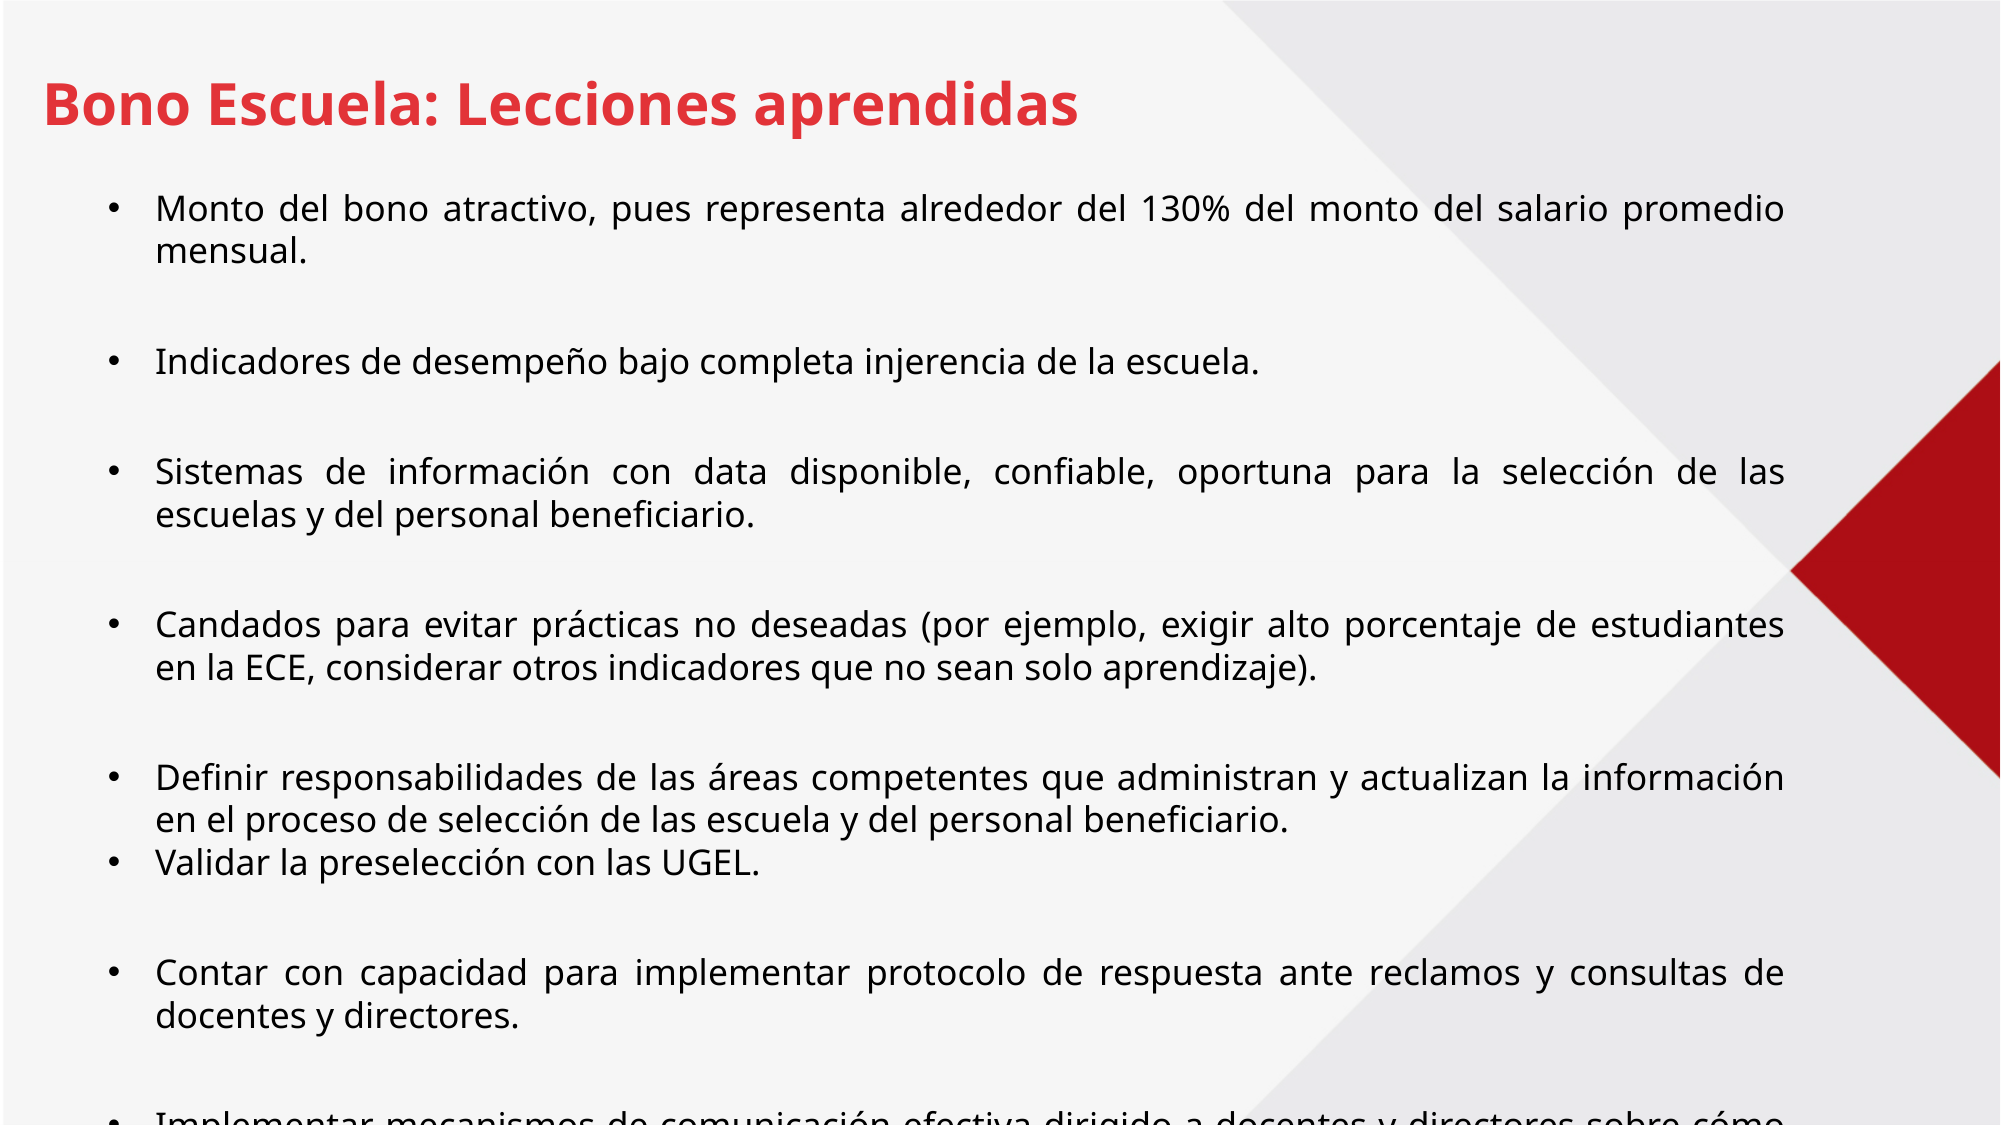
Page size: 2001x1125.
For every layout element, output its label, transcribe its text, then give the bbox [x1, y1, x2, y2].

picture [0, 0, 2001, 1125]
text_box Bono Escuela: Lecciones aprendidas [27, 51, 1990, 154]
list Monto del bono atractivo, pues representa alrededor del 130% del monto del salario promedio mensual. Indicadores de desempeño bajo completa injerencia de la escuela. Sistemas de información con data disponible, confiable, oportuna para la selección de las escuelas y del personal beneficiario. Candados para evitar prácticas no deseadas (por ejemplo, exigir alto porcentaje de estudiantes en la ECE, considerar otros indicadores que no sean solo aprendizaje). Definir responsabilidades de las áreas competentes que administran y actualizan la información en el proceso de selección de las escuela y del personal beneficiario. Validar la preselección con las UGEL. Contar con capacidad para implementar protocolo de respuesta ante reclamos y consultas de docentes y directores. Implementar mecanismos de comunicación efectiva dirigido a docentes y directores sobre cómo poder obtener el bono, cuáles son sus objetivos, etc. [18, 178, 1802, 1114]
